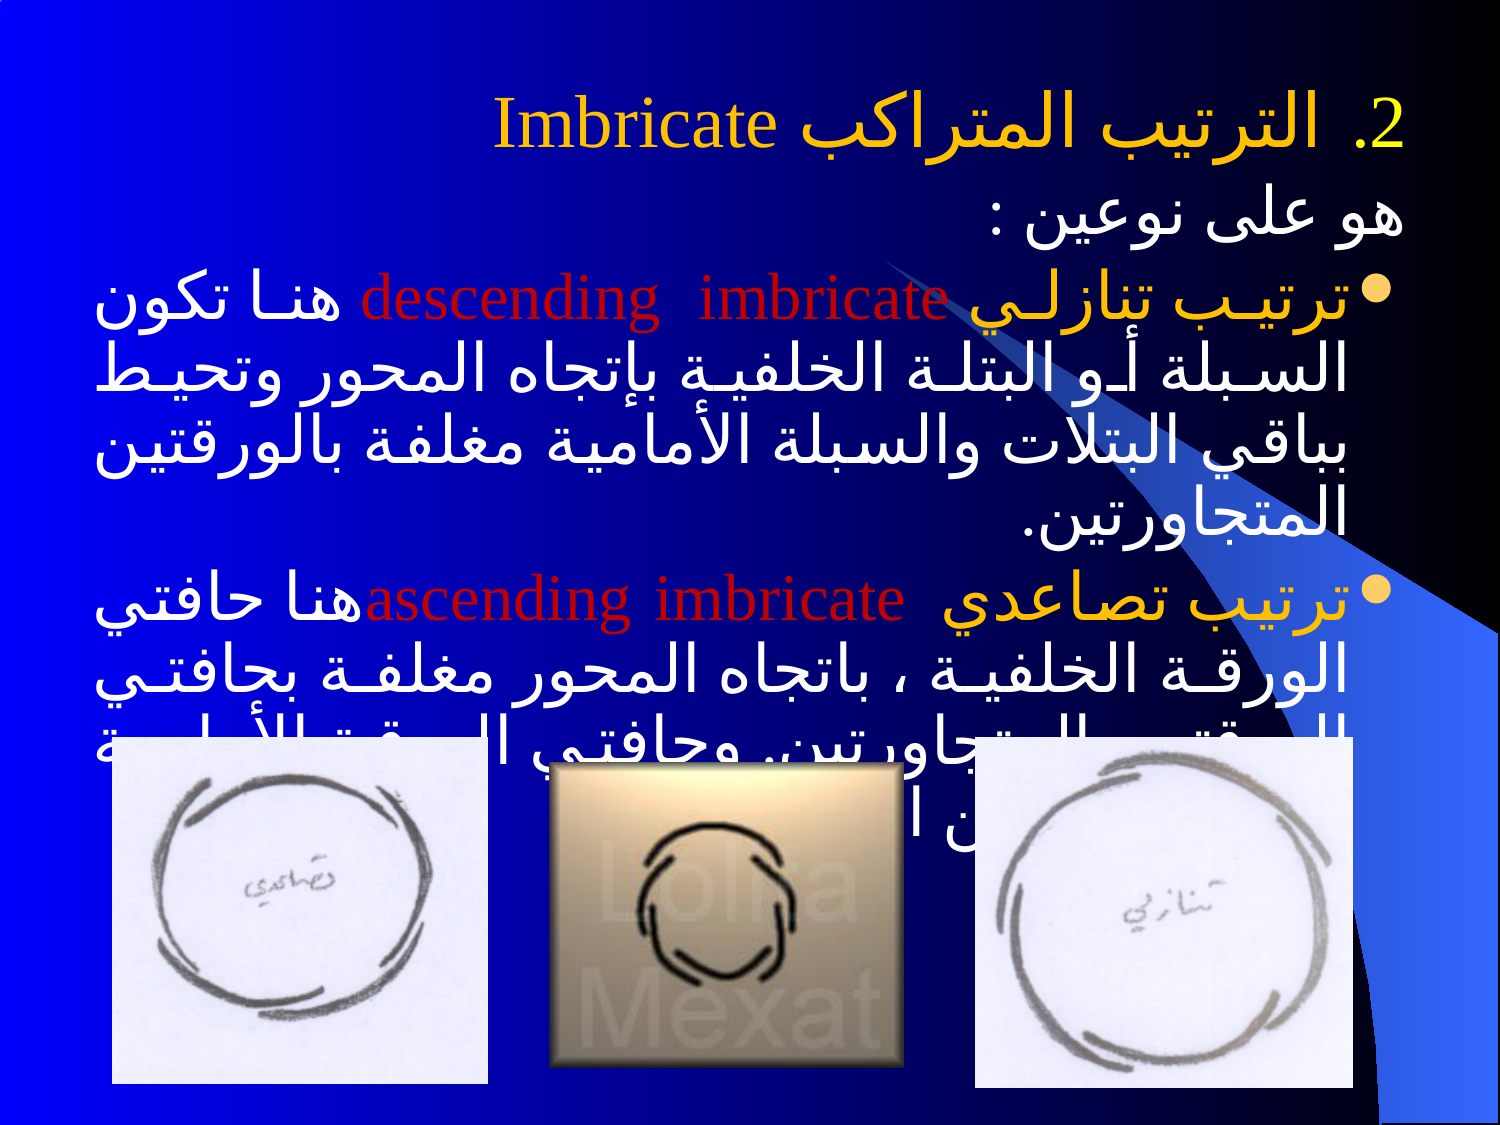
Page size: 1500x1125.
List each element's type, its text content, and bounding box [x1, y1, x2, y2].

picture [549, 762, 904, 1068]
picture [112, 737, 488, 1085]
picture [974, 737, 1353, 1088]
list الترتيب المتراكب Imbricate هو على نوعين : ترتيب تنازلي descending imbricate هنا تكون السبلة أو البتلة الخلفية بإتجاه المحور وتحيط بباقي البتلات والسبلة الأمامية مغلفة بالورقتين المتجاورتين. ترتيب تصاعدي ascending imbricateهنا حافتي الورقة الخلفية ، باتجاه المحور مغلفة بحافتي الورقتين المتجاورتين. وحافتي الورقة الأمامية مغلفة للورقتين المتجاورتين [62, 74, 1438, 738]
